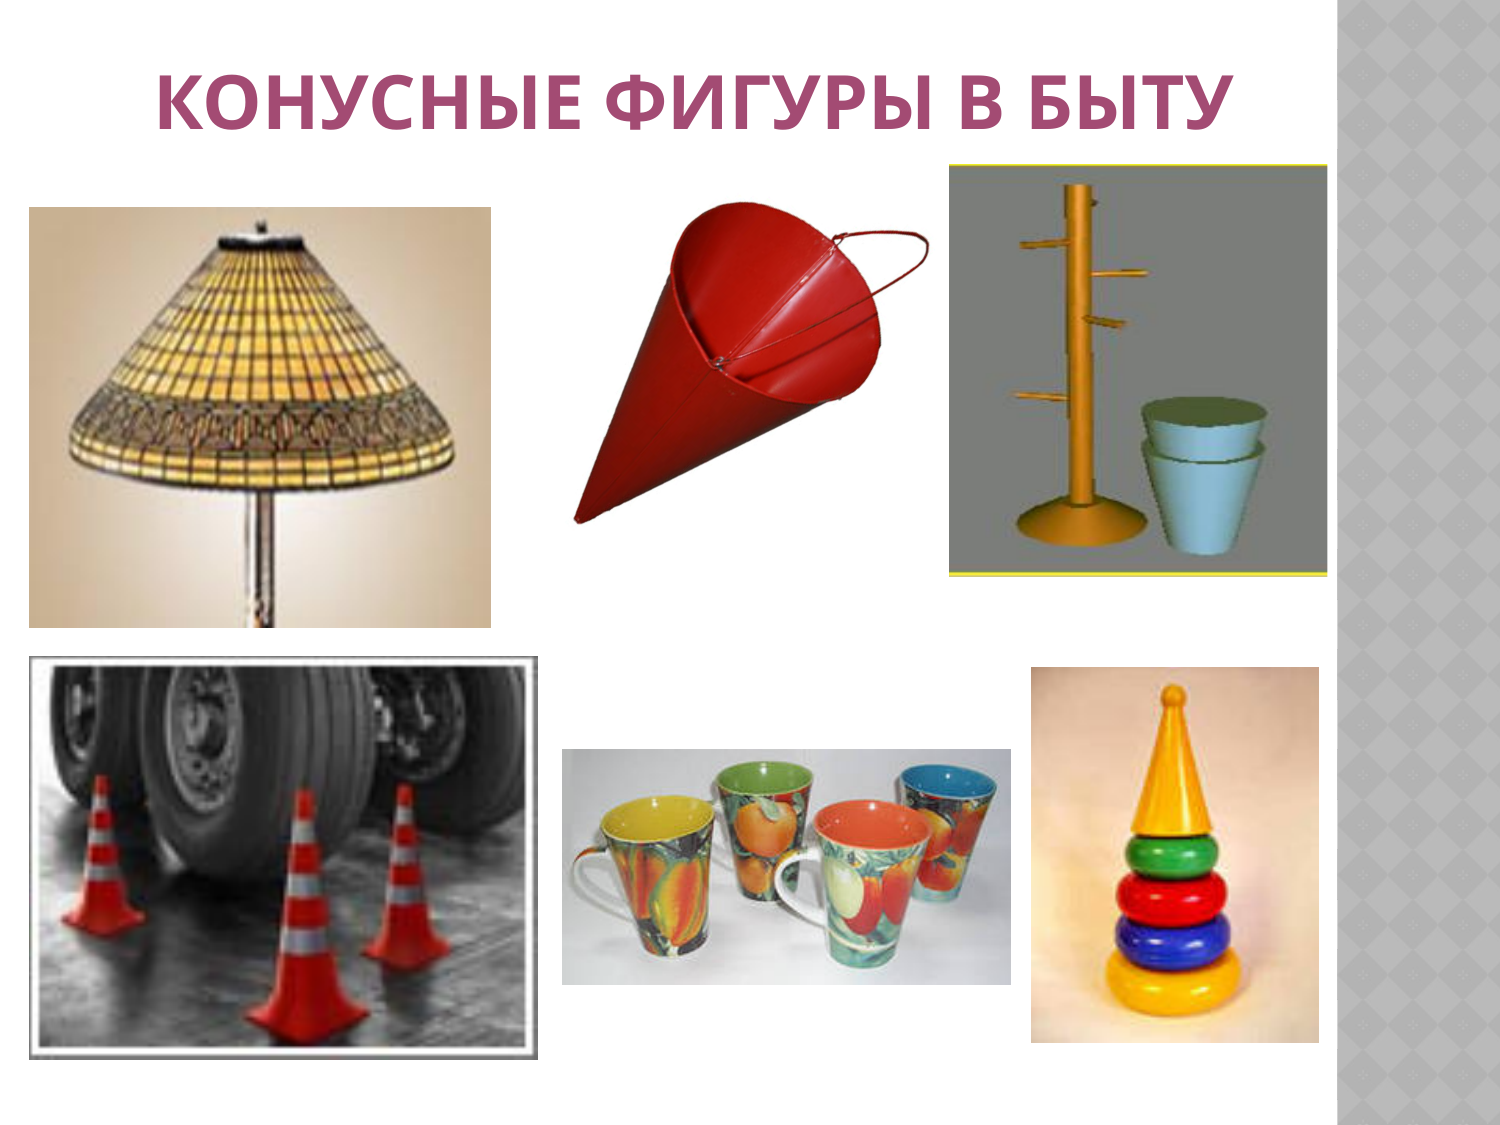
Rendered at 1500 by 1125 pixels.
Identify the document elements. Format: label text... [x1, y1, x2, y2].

picture [28, 207, 491, 629]
picture [28, 656, 538, 1060]
picture [1030, 667, 1320, 1044]
text_box Конусные фигуры в быту [138, 46, 1251, 152]
picture [534, 493, 774, 613]
picture [677, 152, 929, 233]
picture [948, 163, 1328, 577]
picture [497, 234, 943, 485]
picture [561, 749, 1012, 985]
